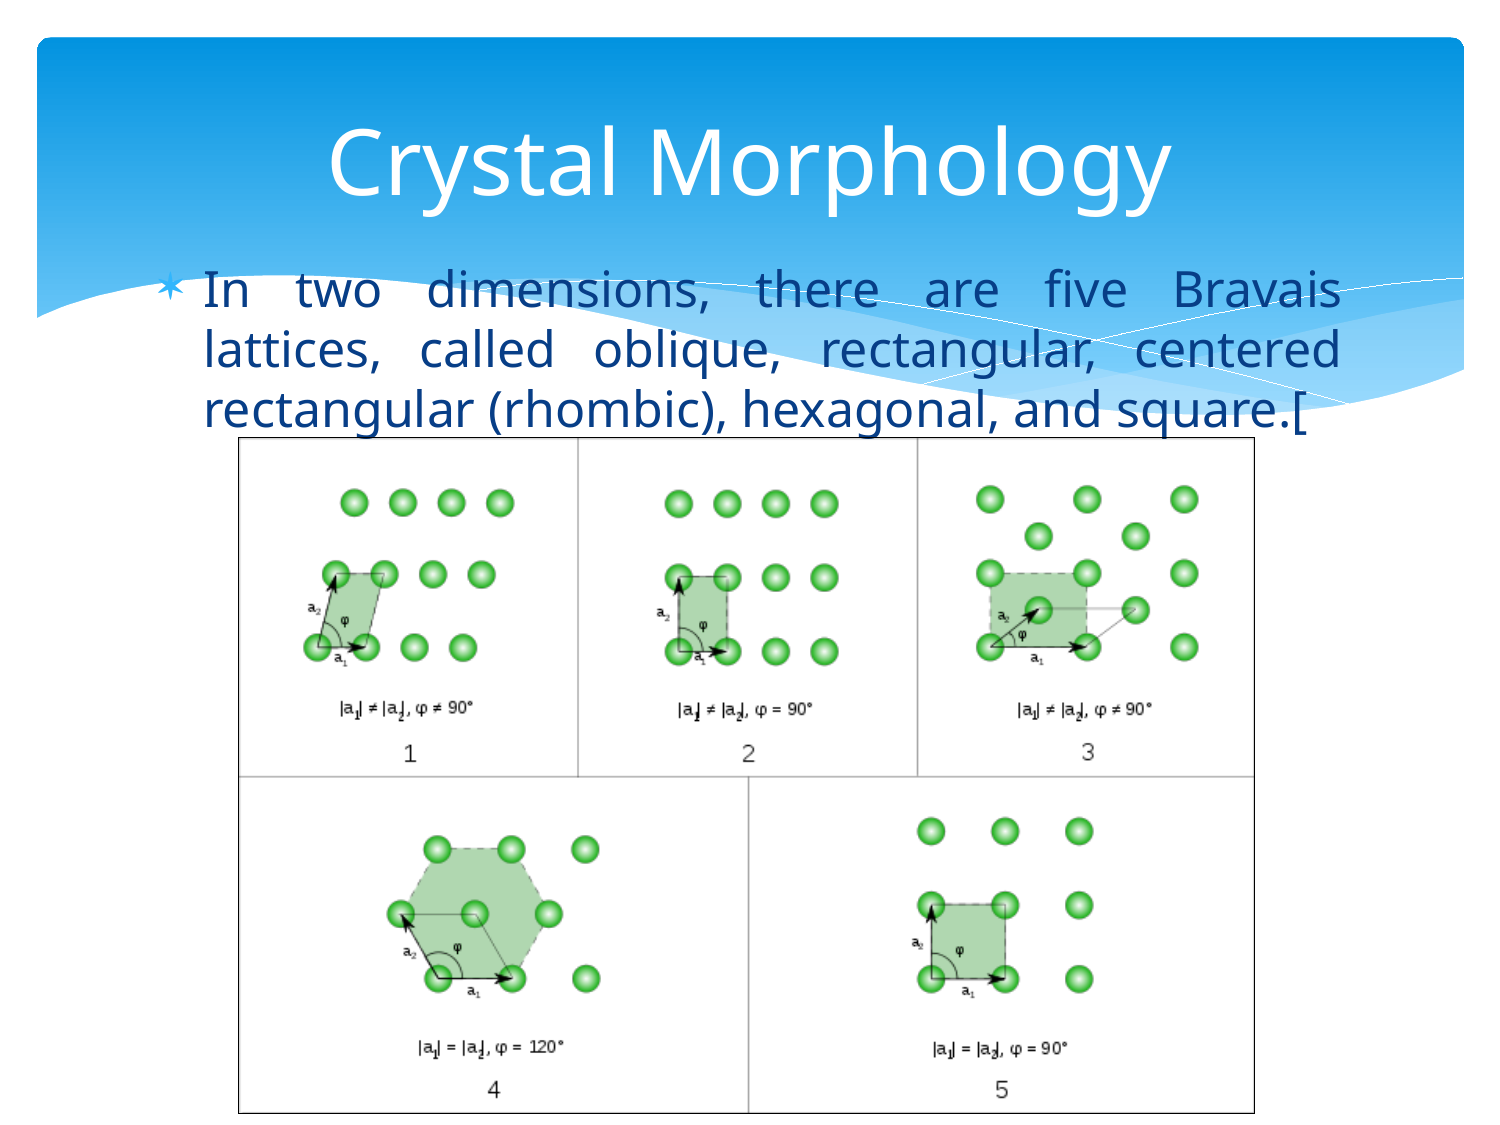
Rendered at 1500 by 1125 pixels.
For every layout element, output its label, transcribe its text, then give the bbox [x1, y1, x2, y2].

picture [238, 437, 1255, 1115]
list In two dimensions, there are five Bravais lattices, called oblique, rectangular, centered rectangular (rhombic), hexagonal, and square.[ [143, 261, 1359, 449]
title Crystal Morphology [75, 55, 1425, 261]
